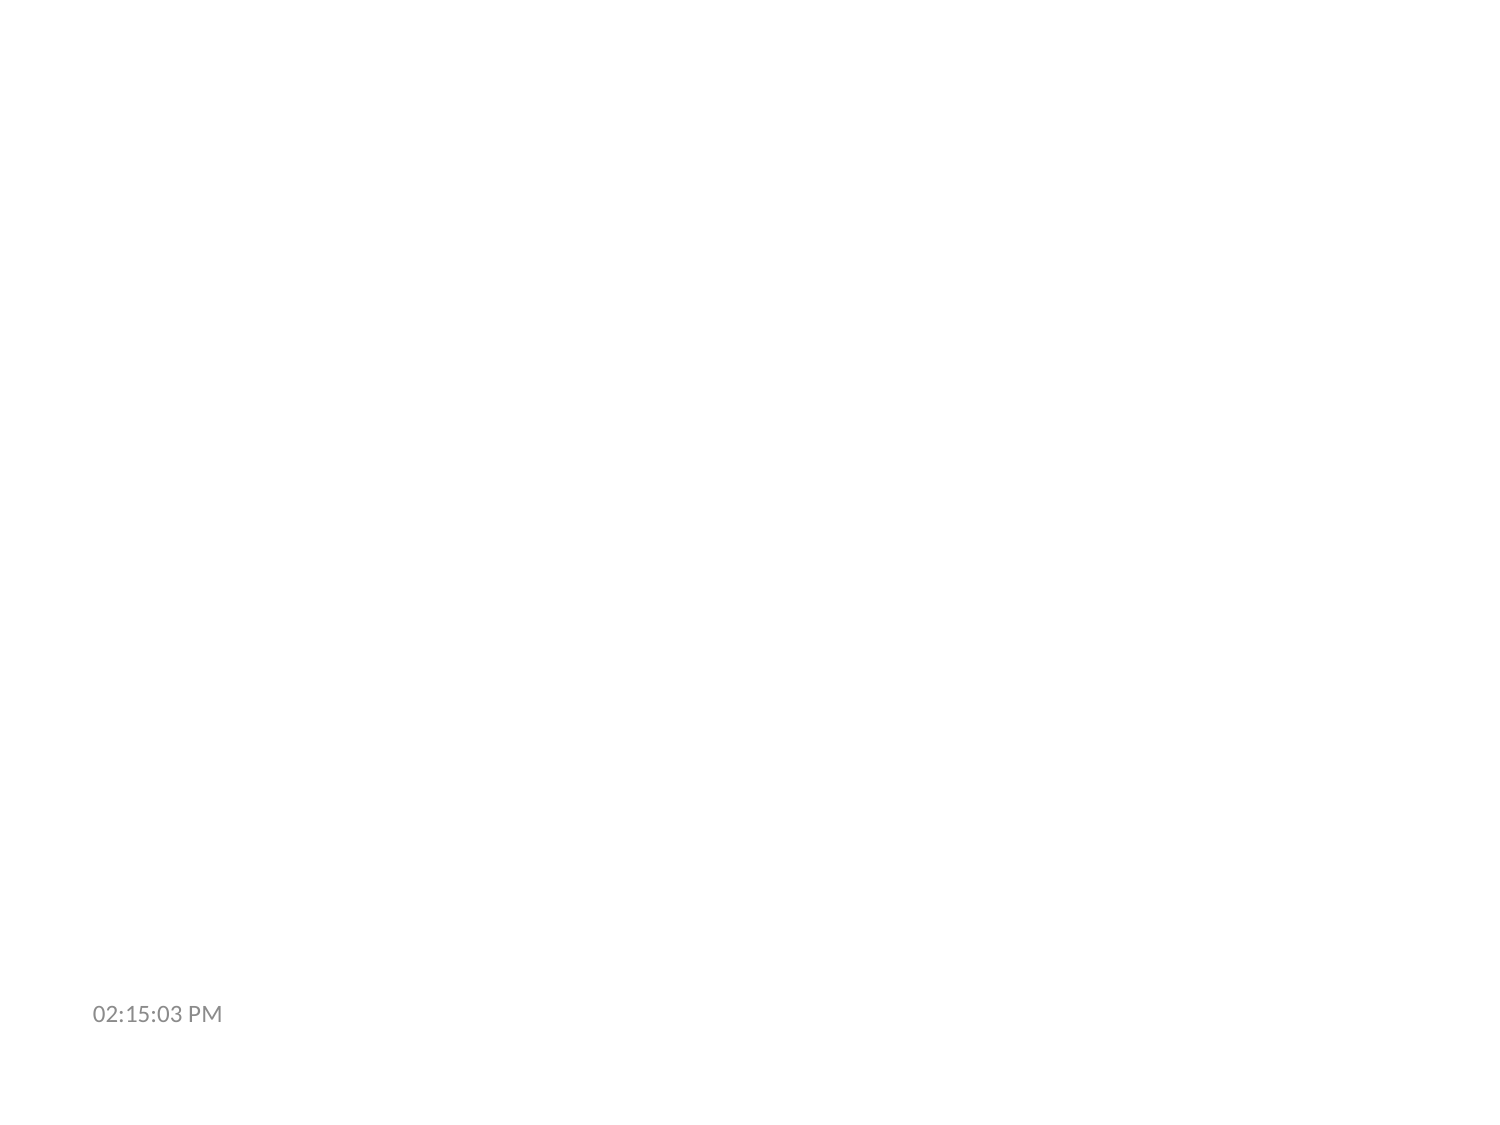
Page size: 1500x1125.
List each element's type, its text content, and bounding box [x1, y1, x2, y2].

text_box 3:35:09 PM [77, 982, 428, 1043]
